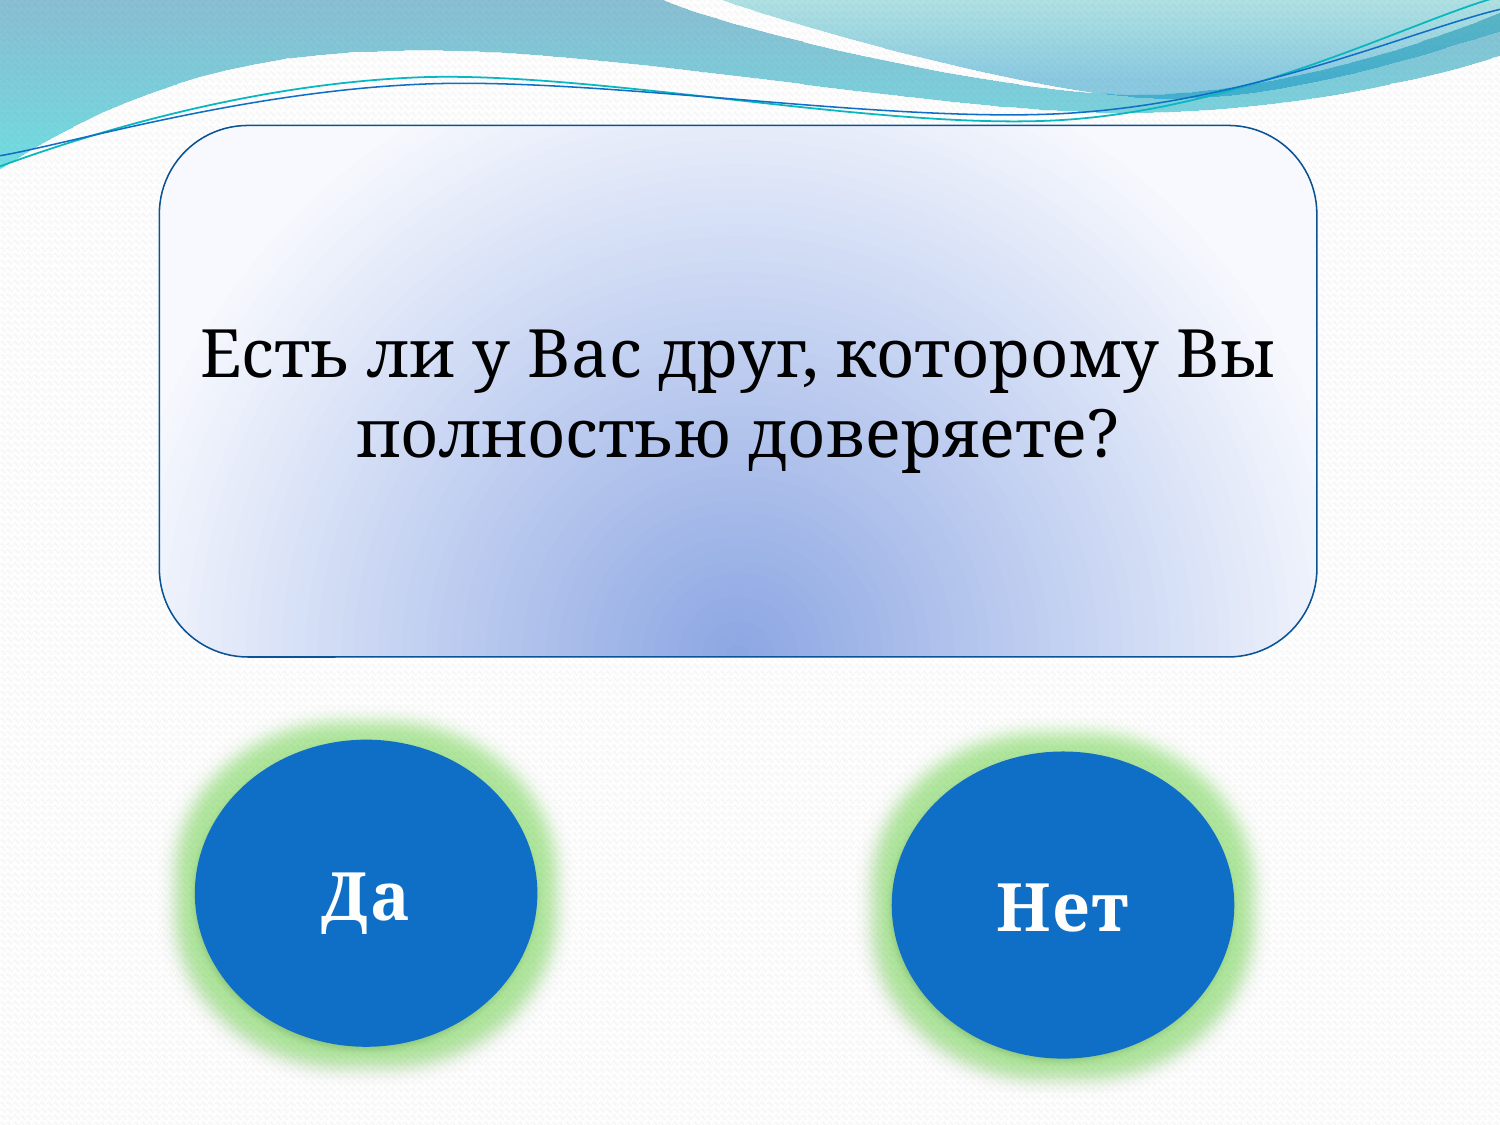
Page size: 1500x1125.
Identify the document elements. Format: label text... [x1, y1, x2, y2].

text_box Да [192, 737, 540, 1049]
text_box Нет [889, 749, 1237, 1061]
text_box Есть ли у Вас друг, которому Вы полностью доверяете? [158, 124, 1318, 658]
